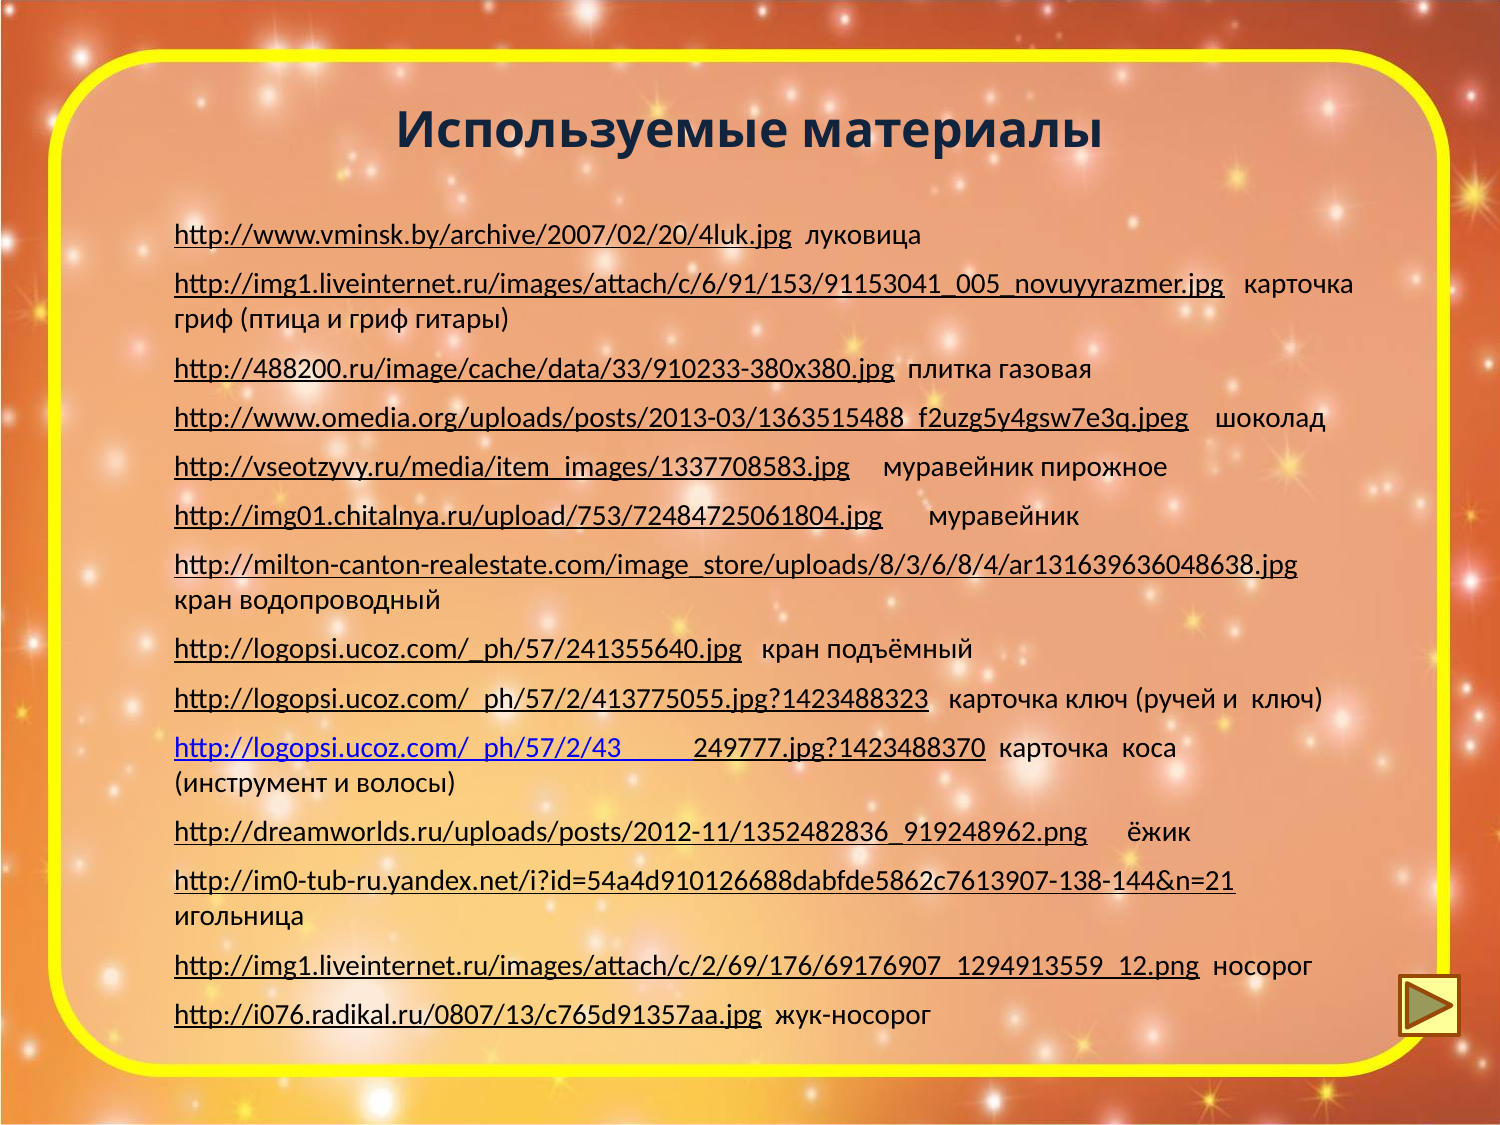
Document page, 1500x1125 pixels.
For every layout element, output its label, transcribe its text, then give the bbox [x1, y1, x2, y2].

text_box http://logopsi.ucoz.com/_ph/57/241355640.jpg кран подъёмный [159, 622, 1400, 671]
text_box http://logopsi.ucoz.com/_ph/57/2/413775055.jpg?1423488323 карточка ключ (ручей и ключ) [159, 671, 1435, 757]
text_box http://img1.liveinternet.ru/images/attach/c/6/91/153/91153041_005_novuyyrazmer.jpg карточка гриф (птица и гриф гитары) [159, 257, 1388, 342]
text_box [1398, 974, 1461, 1037]
text_box http://www.omedia.org/uploads/posts/2013-03/1363515488_f2uzg5y4gsw7e3q.jpeg шоколад [159, 390, 1412, 441]
text_box http://488200.ru/image/cache/data/33/910233-380x380.jpg плитка газовая [159, 341, 1365, 390]
text_box http://img1.liveinternet.ru/images/attach/c/2/69/176/69176907_1294913559_12.png носорог [159, 938, 1376, 987]
text_box http://dreamworlds.ru/uploads/posts/2012-11/1352482836_919248962.png ёжик [159, 805, 1376, 855]
picture [0, 0, 1500, 1125]
text_box http://vseotzyvy.ru/media/item_images/1337708583.jpg муравейник пирожное [159, 441, 1376, 490]
text_box http://i076.radikal.ru/0807/13/c765d91357aa.jpg жук-носорог [159, 987, 1376, 1038]
text_box http://www.vminsk.by/archive/2007/02/20/4luk.jpg луковица [159, 208, 1306, 257]
text_box http://im0-tub-ru.yandex.net/i?id=54a4d910126688dabfde5862c7613907-138-144&n=21 игольница [159, 854, 1329, 938]
text_box http://milton-canton-realestate.com/image_store/uploads/8/3/6/8/4/ar131639636048638.jpg кран водопроводный [159, 537, 1388, 622]
text_box http://logopsi.ucoz.com/_ph/57/2/43 249777.jpg?1423488370 карточка коса (инструмент и волосы) [159, 720, 1329, 805]
text_box Используемые материалы [123, 89, 1376, 165]
text_box http://img01.chitalnya.ru/upload/753/72484725061804.jpg муравейник [159, 488, 1400, 539]
